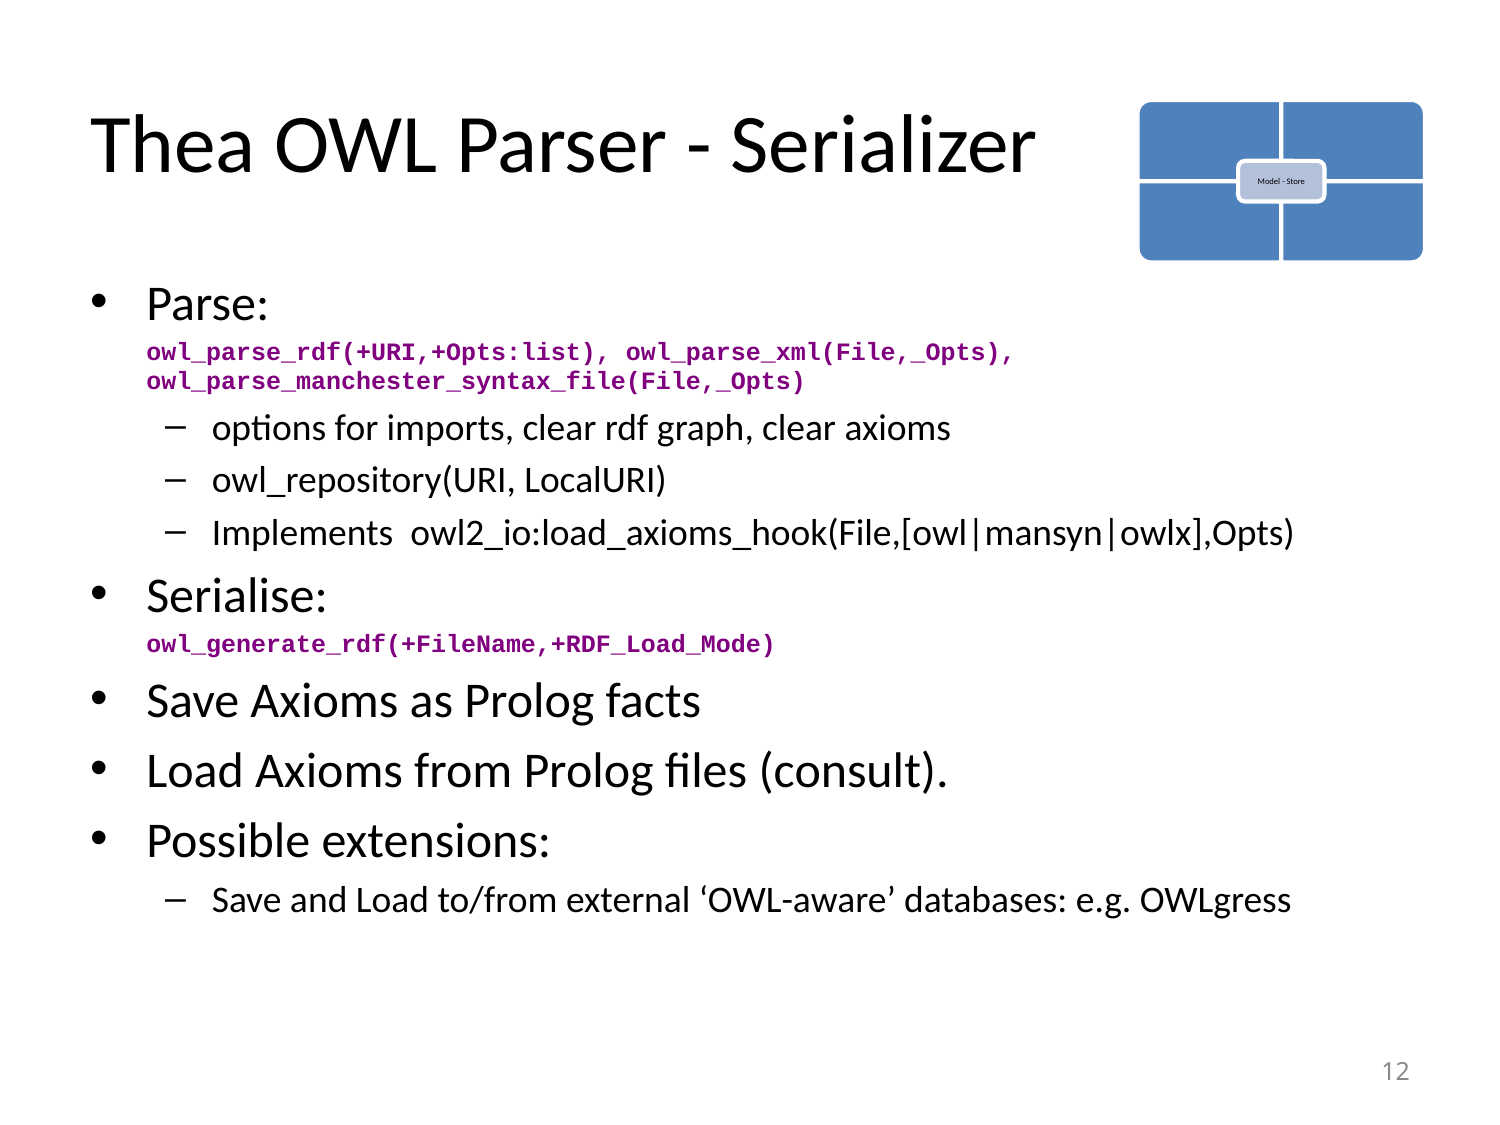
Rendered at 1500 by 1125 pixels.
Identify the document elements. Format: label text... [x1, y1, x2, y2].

slide_number 12 [1074, 1042, 1425, 1103]
list Parse: owl_parse_rdf(+URI,+Opts:list), owl_parse_xml(File,_Opts), owl_parse_manchester_syntax_file(File,_Opts) options for imports, clear rdf graph, clear axioms owl_repository(URI, LocalURI) Implements owl2_io:load_axioms_hook(File,[owl|mansyn|owlx],Opts) Serialise: owl_generate_rdf(+FileName,+RDF_Load_Mode) Save Axioms as Prolog facts Load Axioms from Prolog files (consult). Possible extensions: Save and Load to/from external ‘OWL-aware’ databases: e.g. OWLgress [75, 262, 1425, 1005]
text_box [1137, 99, 1426, 263]
title Thea OWL Parser - Serializer [75, 45, 1425, 233]
